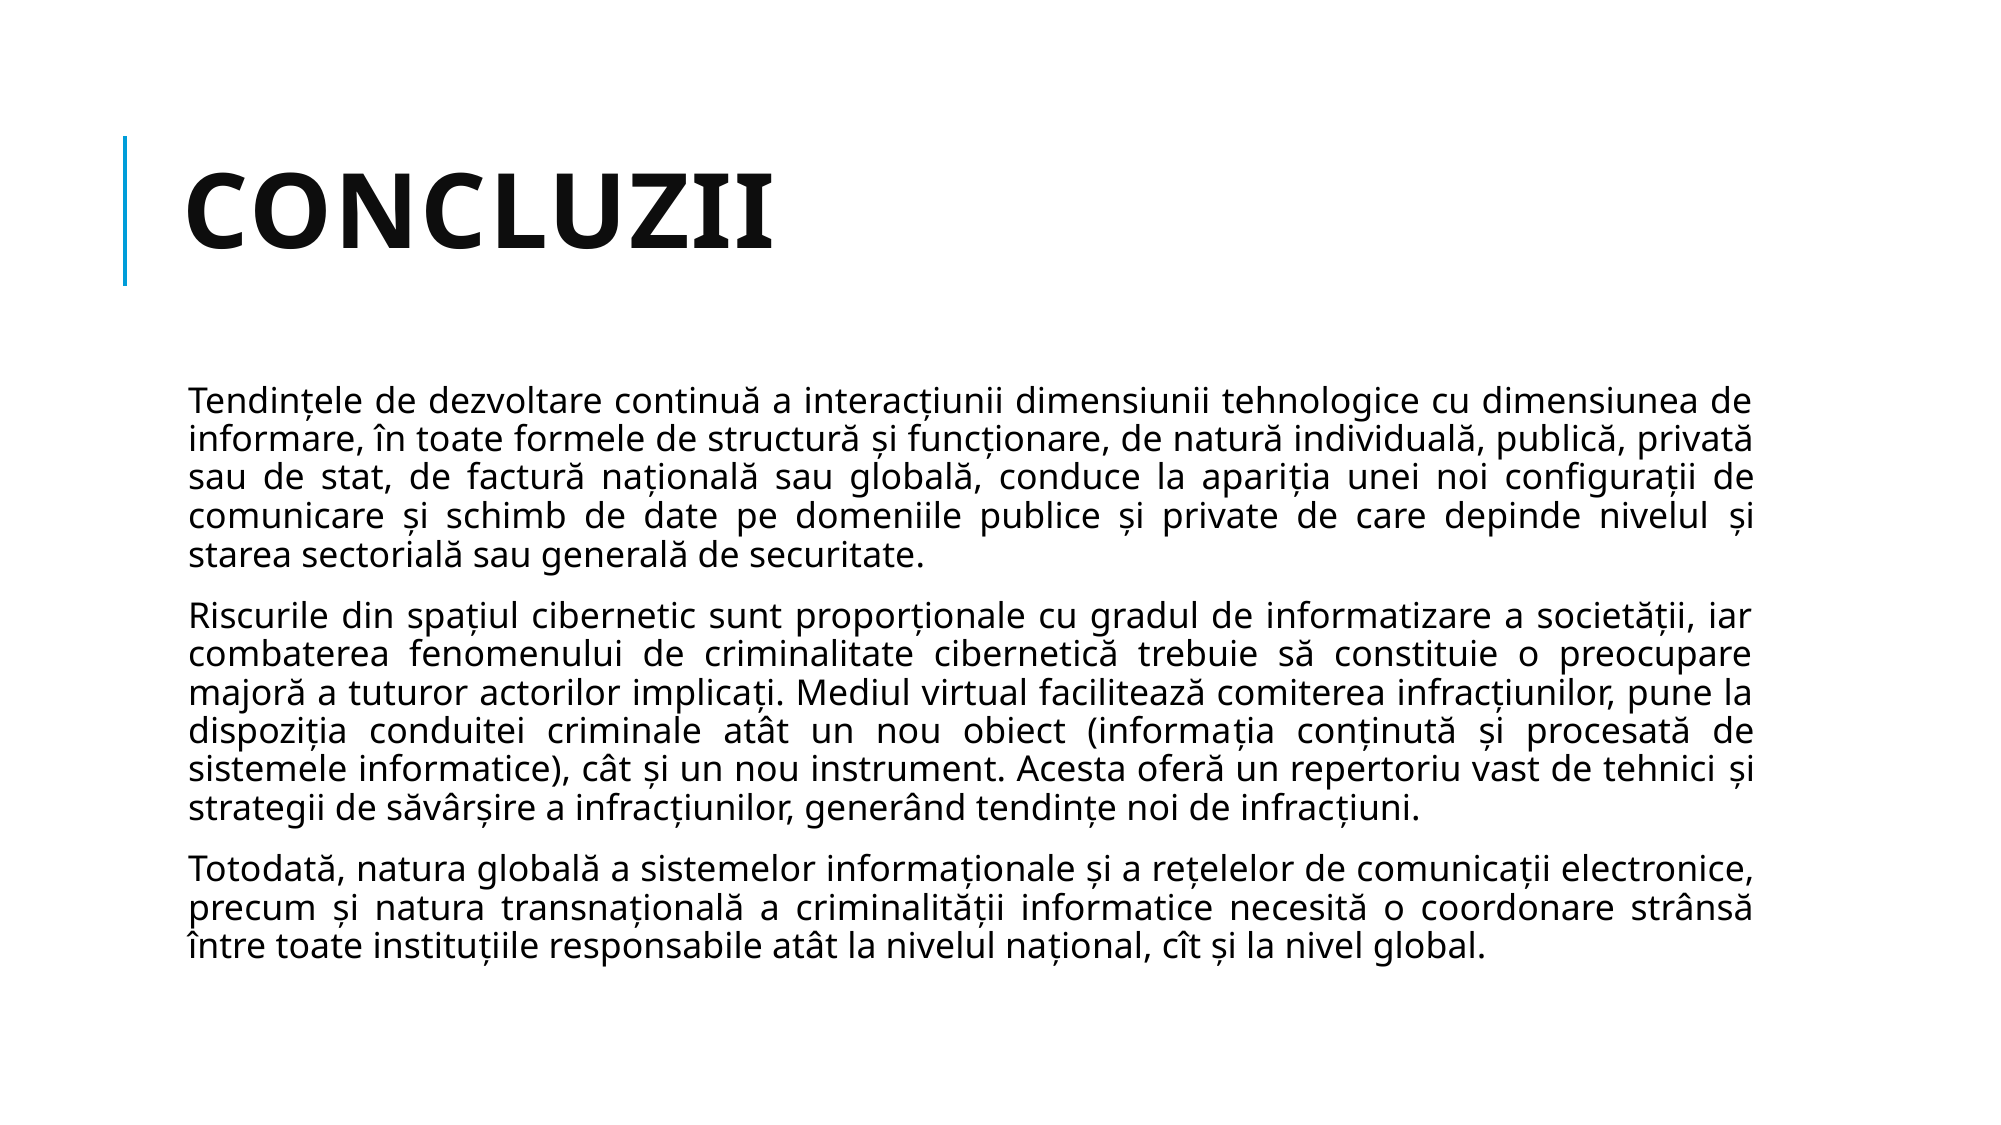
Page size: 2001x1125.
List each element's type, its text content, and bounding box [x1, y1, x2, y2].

title CONCLUZII [168, 96, 1763, 342]
list Tendinţele de dezvoltare continuă a interacțiunii dimensiunii tehnologice cu dimensiunea de informare, în toate formele de structură şi funcţionare, de natură individuală, publică, privată sau de stat, de factură naţională sau globală, conduce la apariţia unei noi configuraţii de comunicare şi schimb de date pe domeniile publice și private de care depinde nivelul şi starea sectorială sau generală de securitate. Riscurile din spațiul cibernetic sunt proporționale cu gradul de informatizare a societății, iar combaterea fenomenului de criminalitate cibernetică trebuie să constituie o preocupare majoră a tuturor actorilor implicaţi. Mediul virtual facilitează comiterea infracțiunilor, pune la dispoziţia conduitei criminale atât un nou obiect (informaţia conţinută şi procesată de sistemele informatice), cât şi un nou instrument. Acesta oferă un repertoriu vast de tehnici şi strategii de săvârșire a infracţiunilor, generând tendințe noi de infracţiuni. Totodată, natura globală a sistemelor informaţionale şi a reţelelor de comunicaţii electronice, precum şi natura transnaţională a criminalităţii informatice necesită o coordonare strânsă între toate instituţiile responsabile atât la nivelul naţional, cît şi la nivel global. [168, 375, 1763, 1035]
